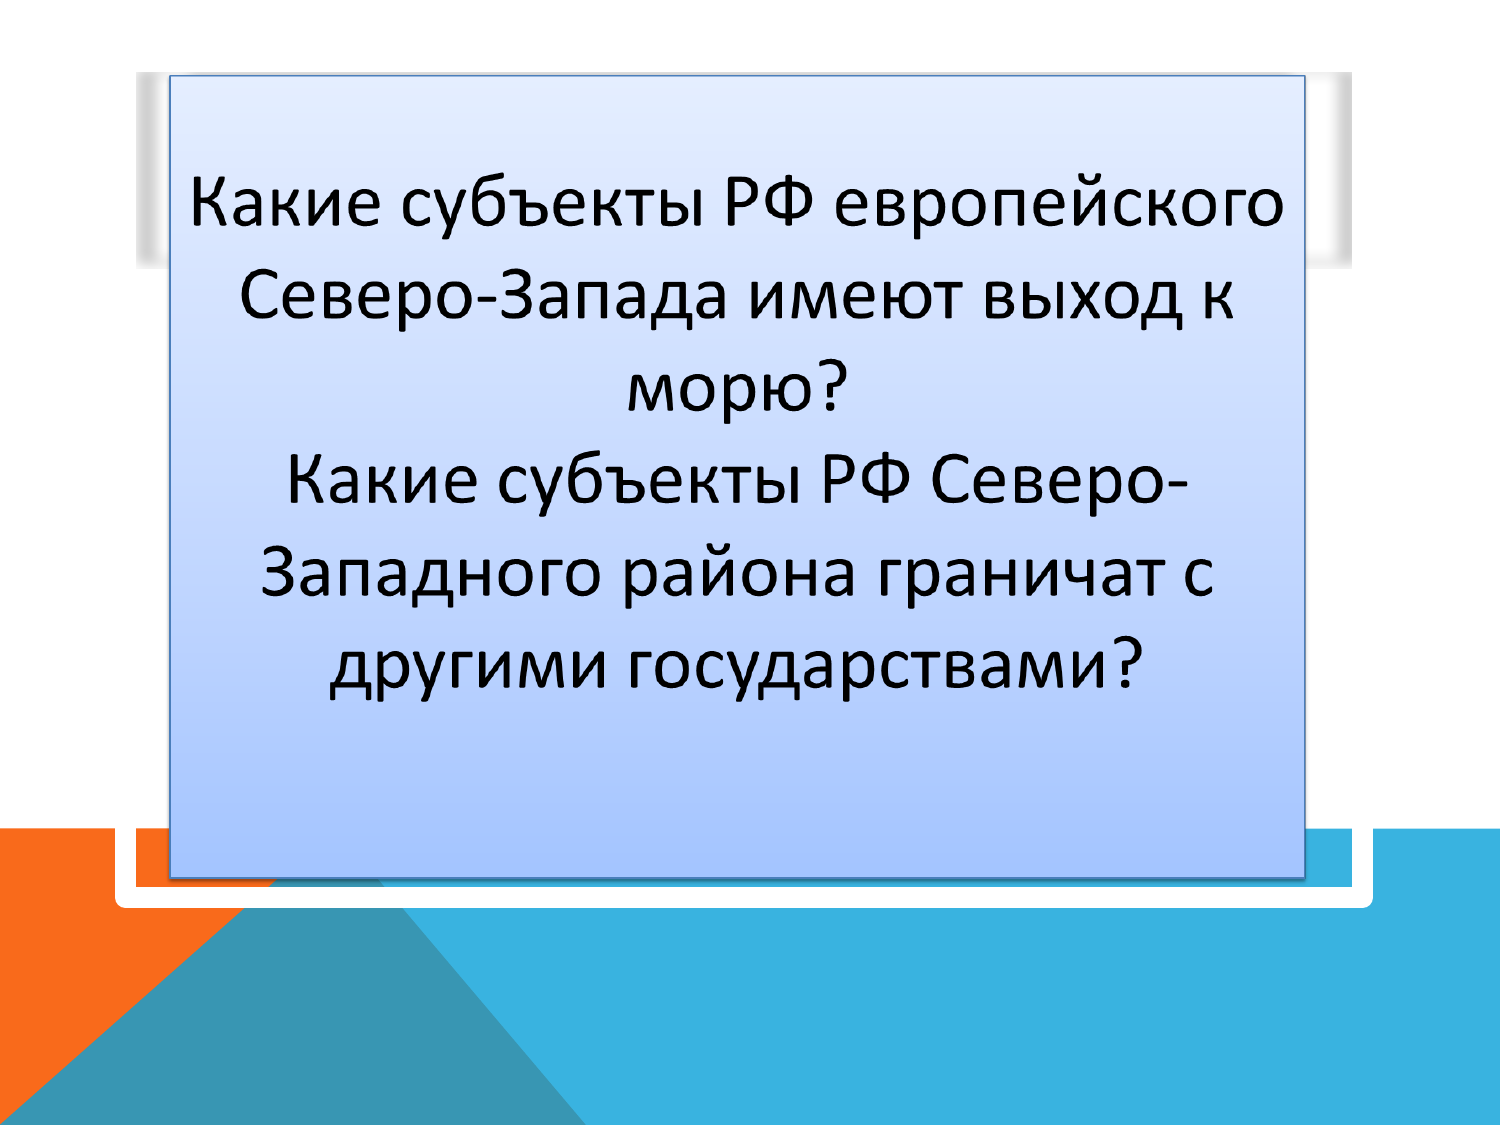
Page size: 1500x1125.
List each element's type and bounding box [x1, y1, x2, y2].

list [135, 71, 1353, 888]
